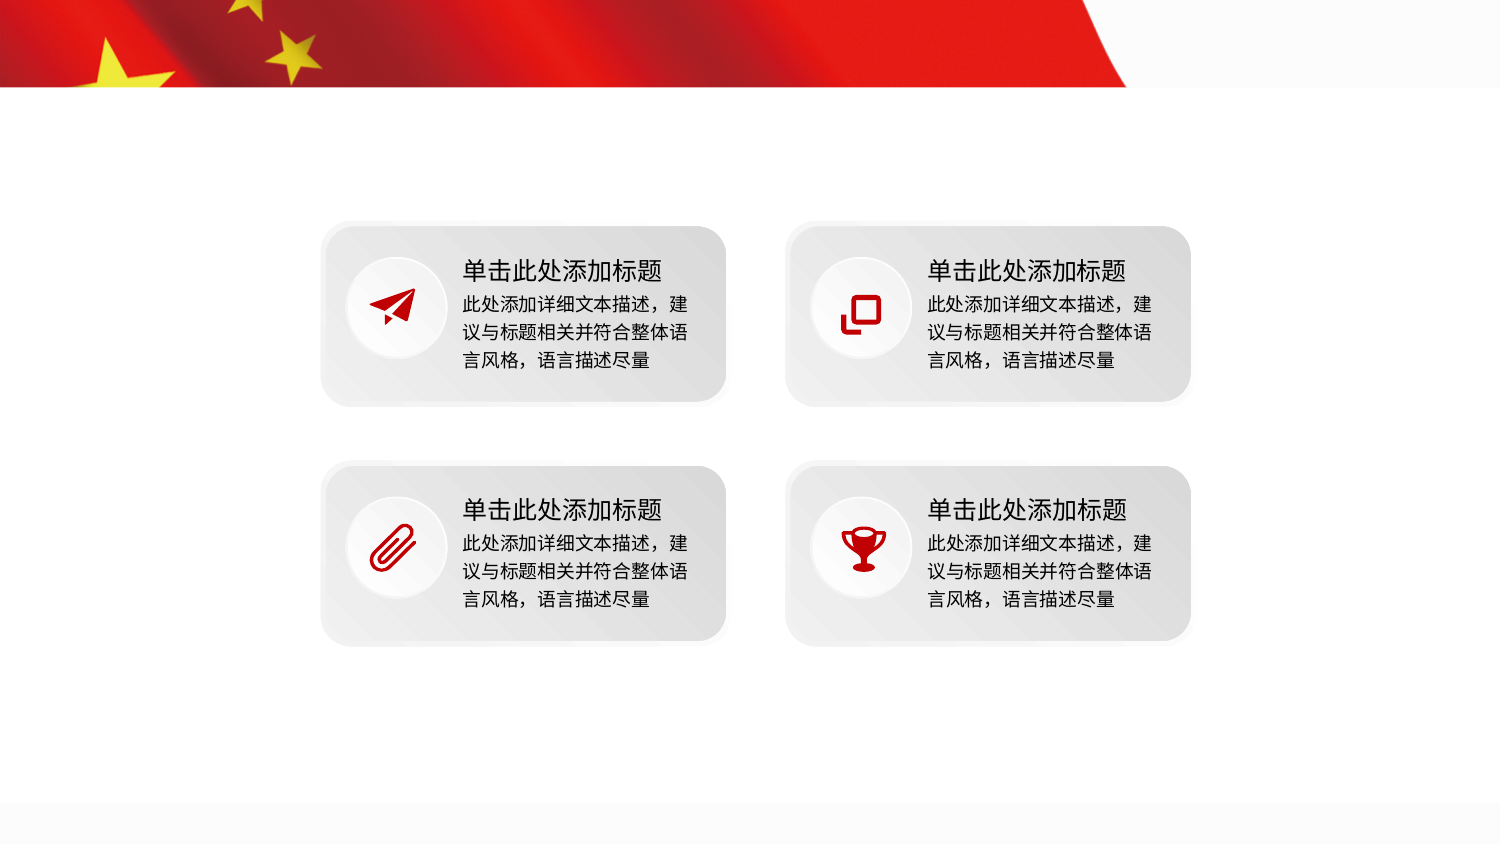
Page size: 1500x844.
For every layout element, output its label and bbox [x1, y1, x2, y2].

picture [0, 0, 1398, 87]
text_box [926, 256, 1167, 389]
text_box [345, 256, 448, 360]
text_box [320, 460, 732, 647]
text_box [345, 496, 448, 599]
text_box [462, 496, 702, 628]
text_box [462, 256, 702, 389]
text_box [809, 256, 913, 360]
text_box [320, 220, 732, 407]
text_box [810, 496, 913, 599]
text_box [785, 460, 1197, 647]
text_box [927, 496, 1167, 628]
text_box [785, 220, 1196, 407]
